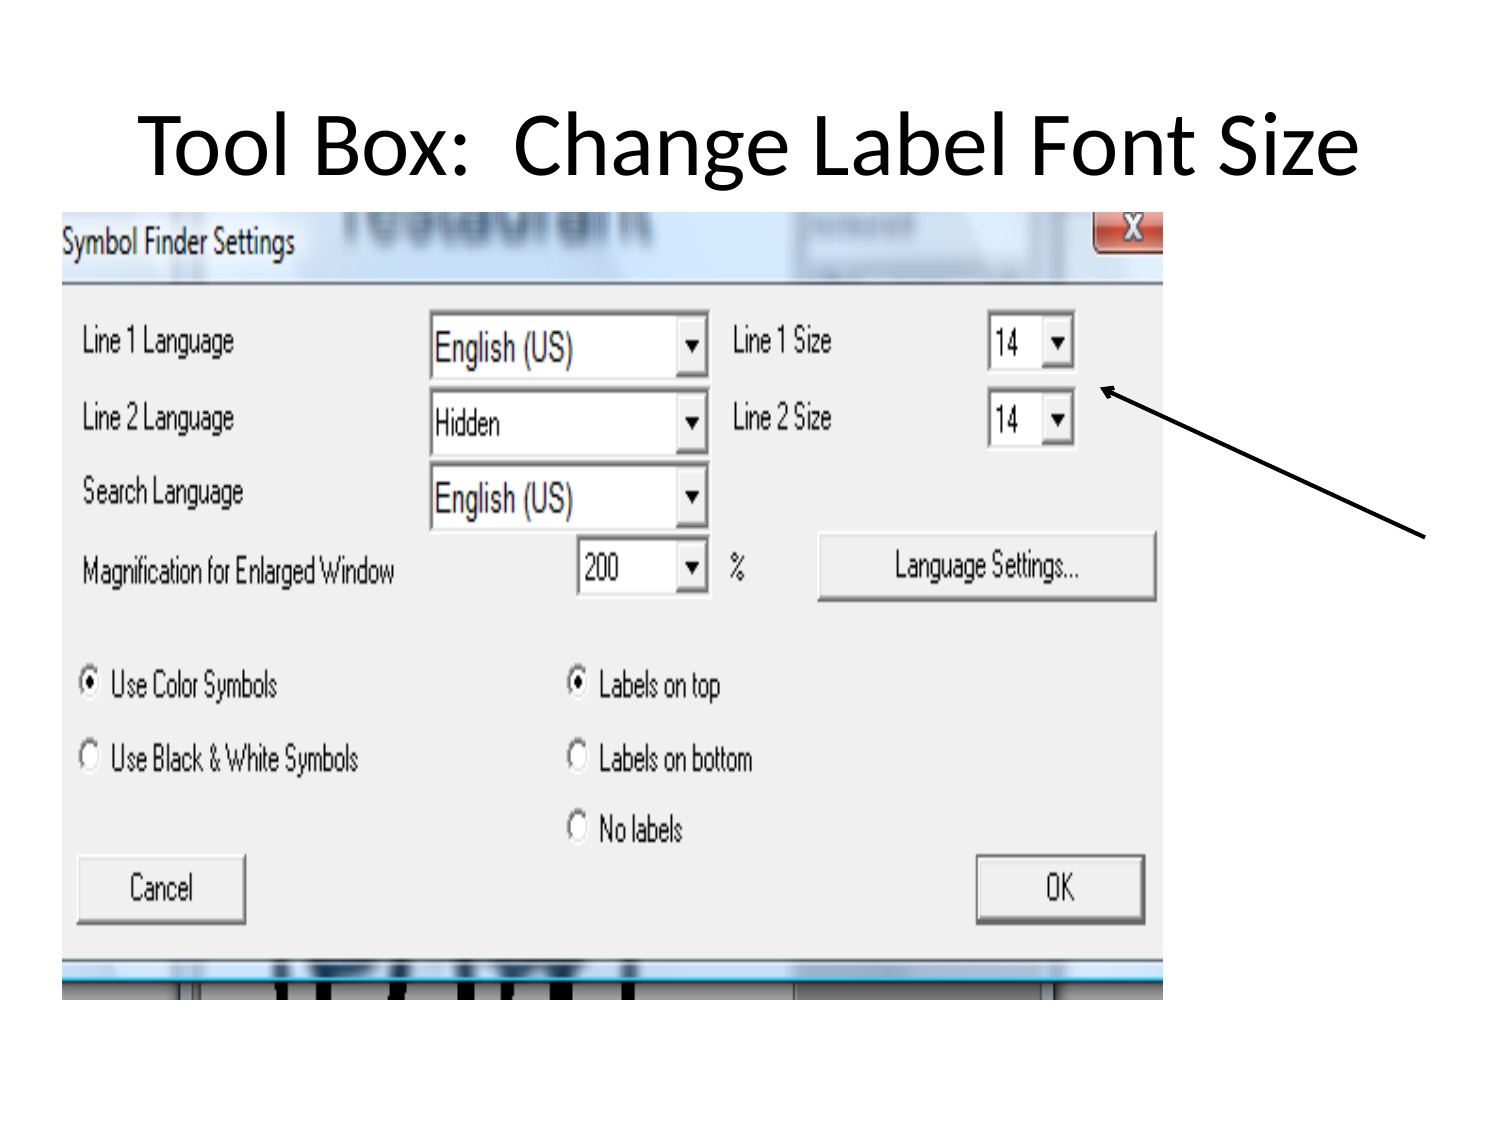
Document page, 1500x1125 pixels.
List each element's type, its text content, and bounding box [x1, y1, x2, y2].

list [62, 212, 1163, 1001]
title Tool Box: Change Label Font Size [75, 45, 1425, 233]
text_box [1099, 387, 1426, 538]
